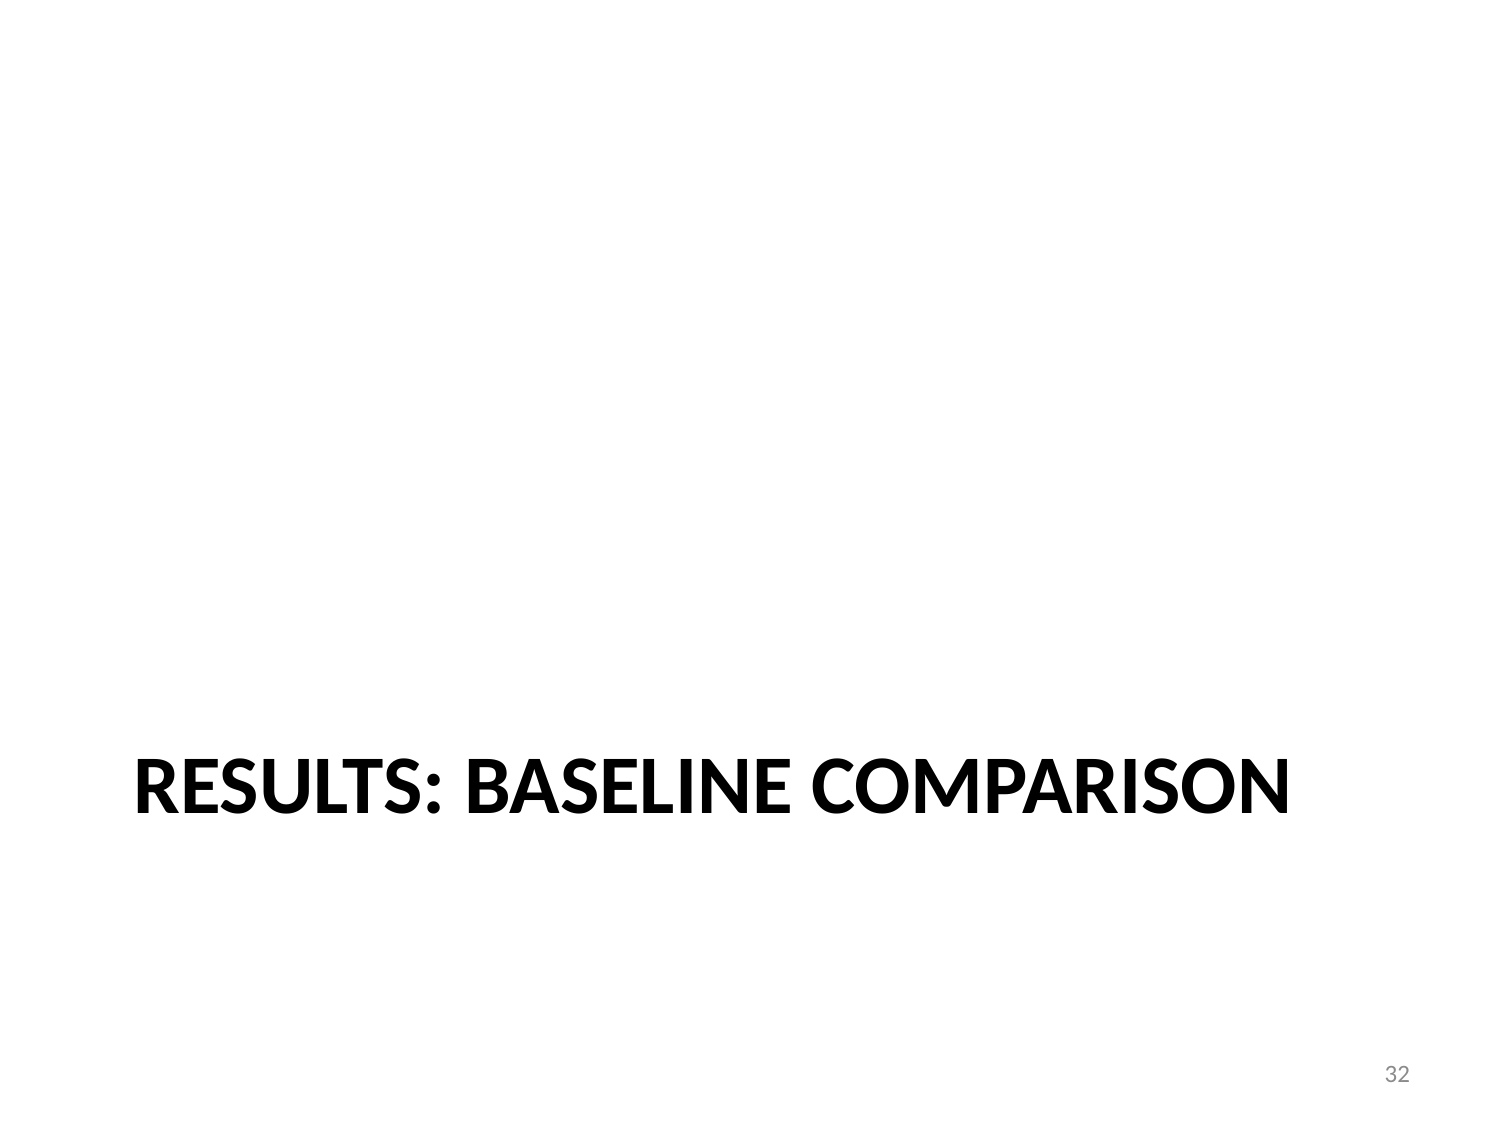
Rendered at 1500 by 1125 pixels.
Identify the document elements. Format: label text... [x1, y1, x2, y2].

title Results: Baseline comparison [118, 722, 1394, 947]
slide_number 32 [1074, 1042, 1425, 1103]
